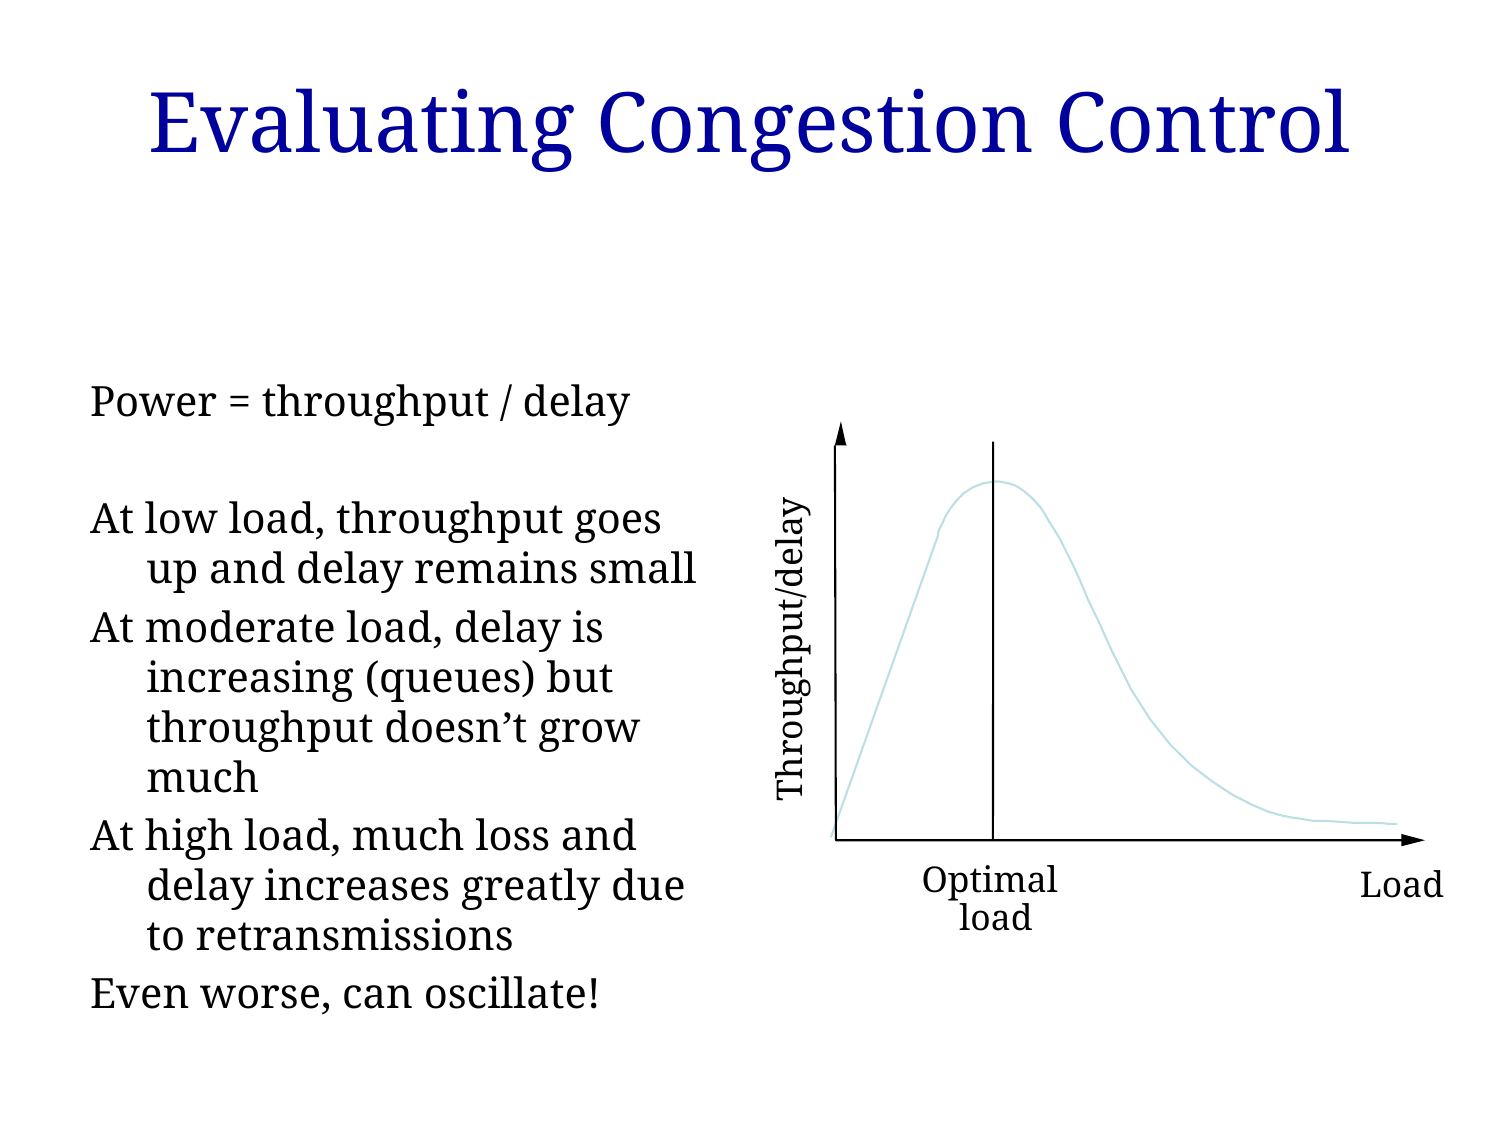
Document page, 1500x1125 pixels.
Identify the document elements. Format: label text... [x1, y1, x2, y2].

title Evaluating Congestion Control [74, 47, 1426, 191]
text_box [766, 421, 1426, 901]
text_box load [959, 909, 1033, 938]
text_box Load [1428, 862, 1445, 905]
list Power = throughput / delay At low load, throughput goes up and delay remains small At moderate load, delay is increasing (queues) but throughput doesn’t grow much At high load, much loss and delay increases greatly due to retransmissions Even worse, can oscillate! [74, 309, 738, 994]
